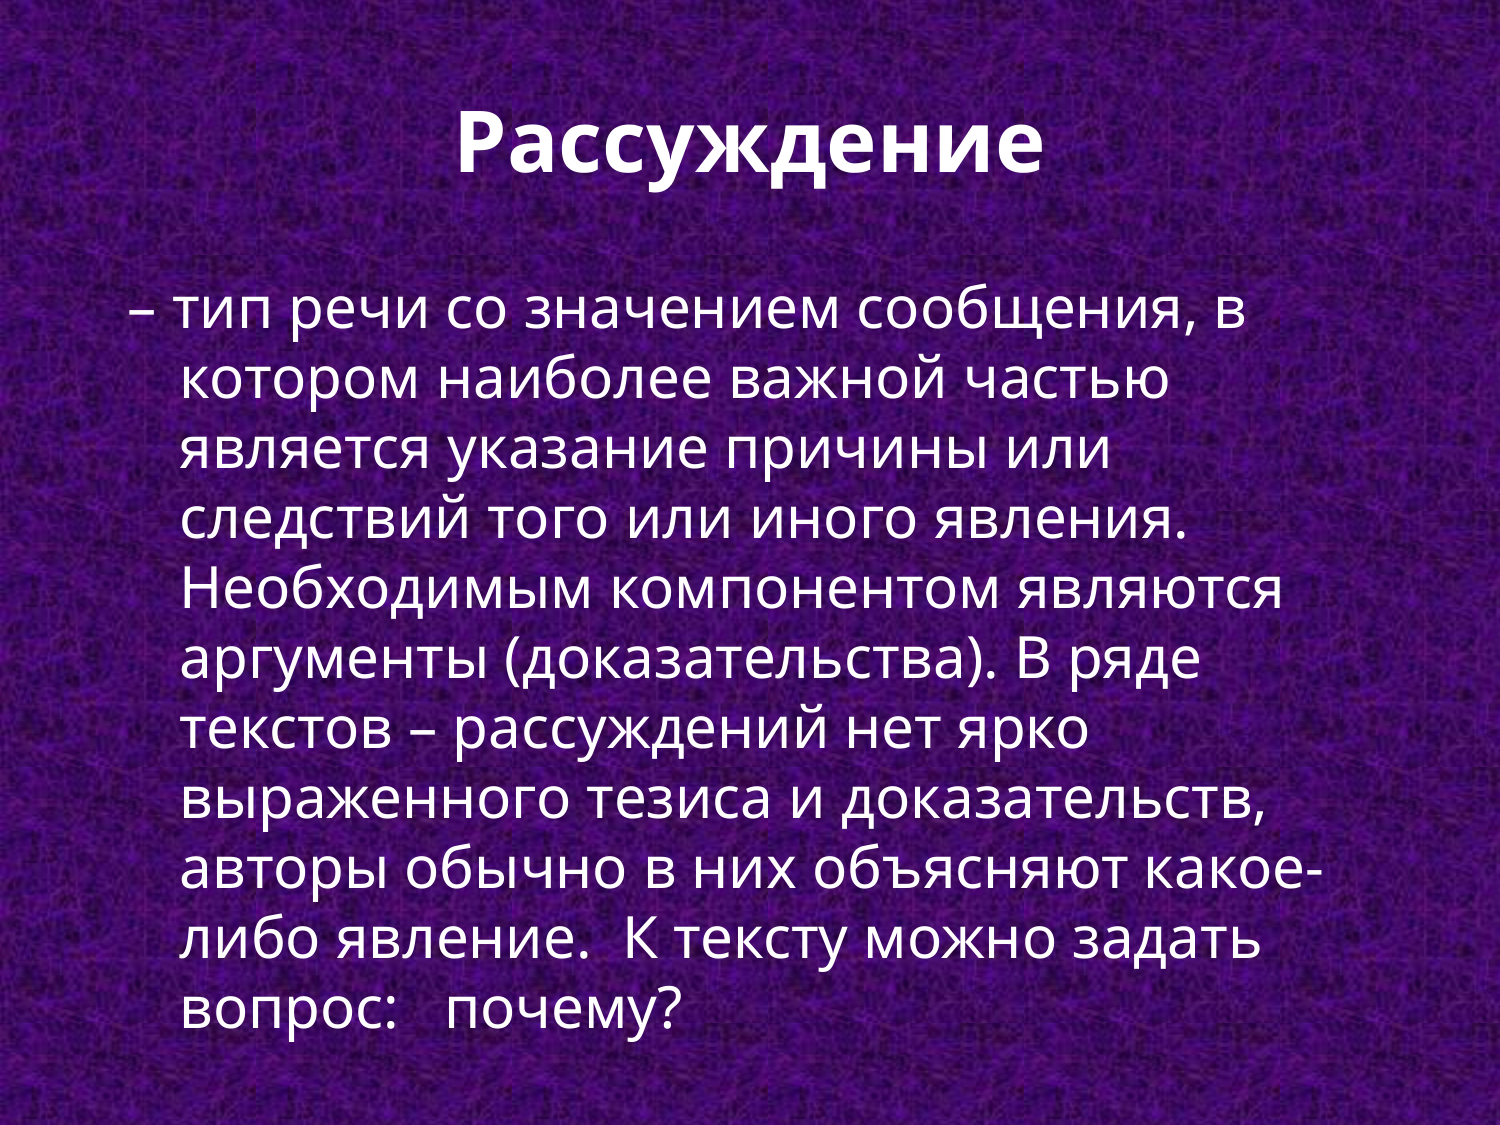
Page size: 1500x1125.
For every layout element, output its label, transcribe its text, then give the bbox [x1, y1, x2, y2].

title Рассуждение [75, 45, 1425, 233]
list – тип речи со значением сообщения, в котором наиболее важной частью является указание причины или следствий того или иного явления. Необходимым компонентом являются аргументы (доказательства). В ряде текстов – рассуждений нет ярко выраженного тезиса и доказательств, авторы обычно в них объясняют какое-либо явление. К тексту можно задать вопрос: почему? [75, 262, 1425, 1035]
picture [0, 0, 1500, 1125]
